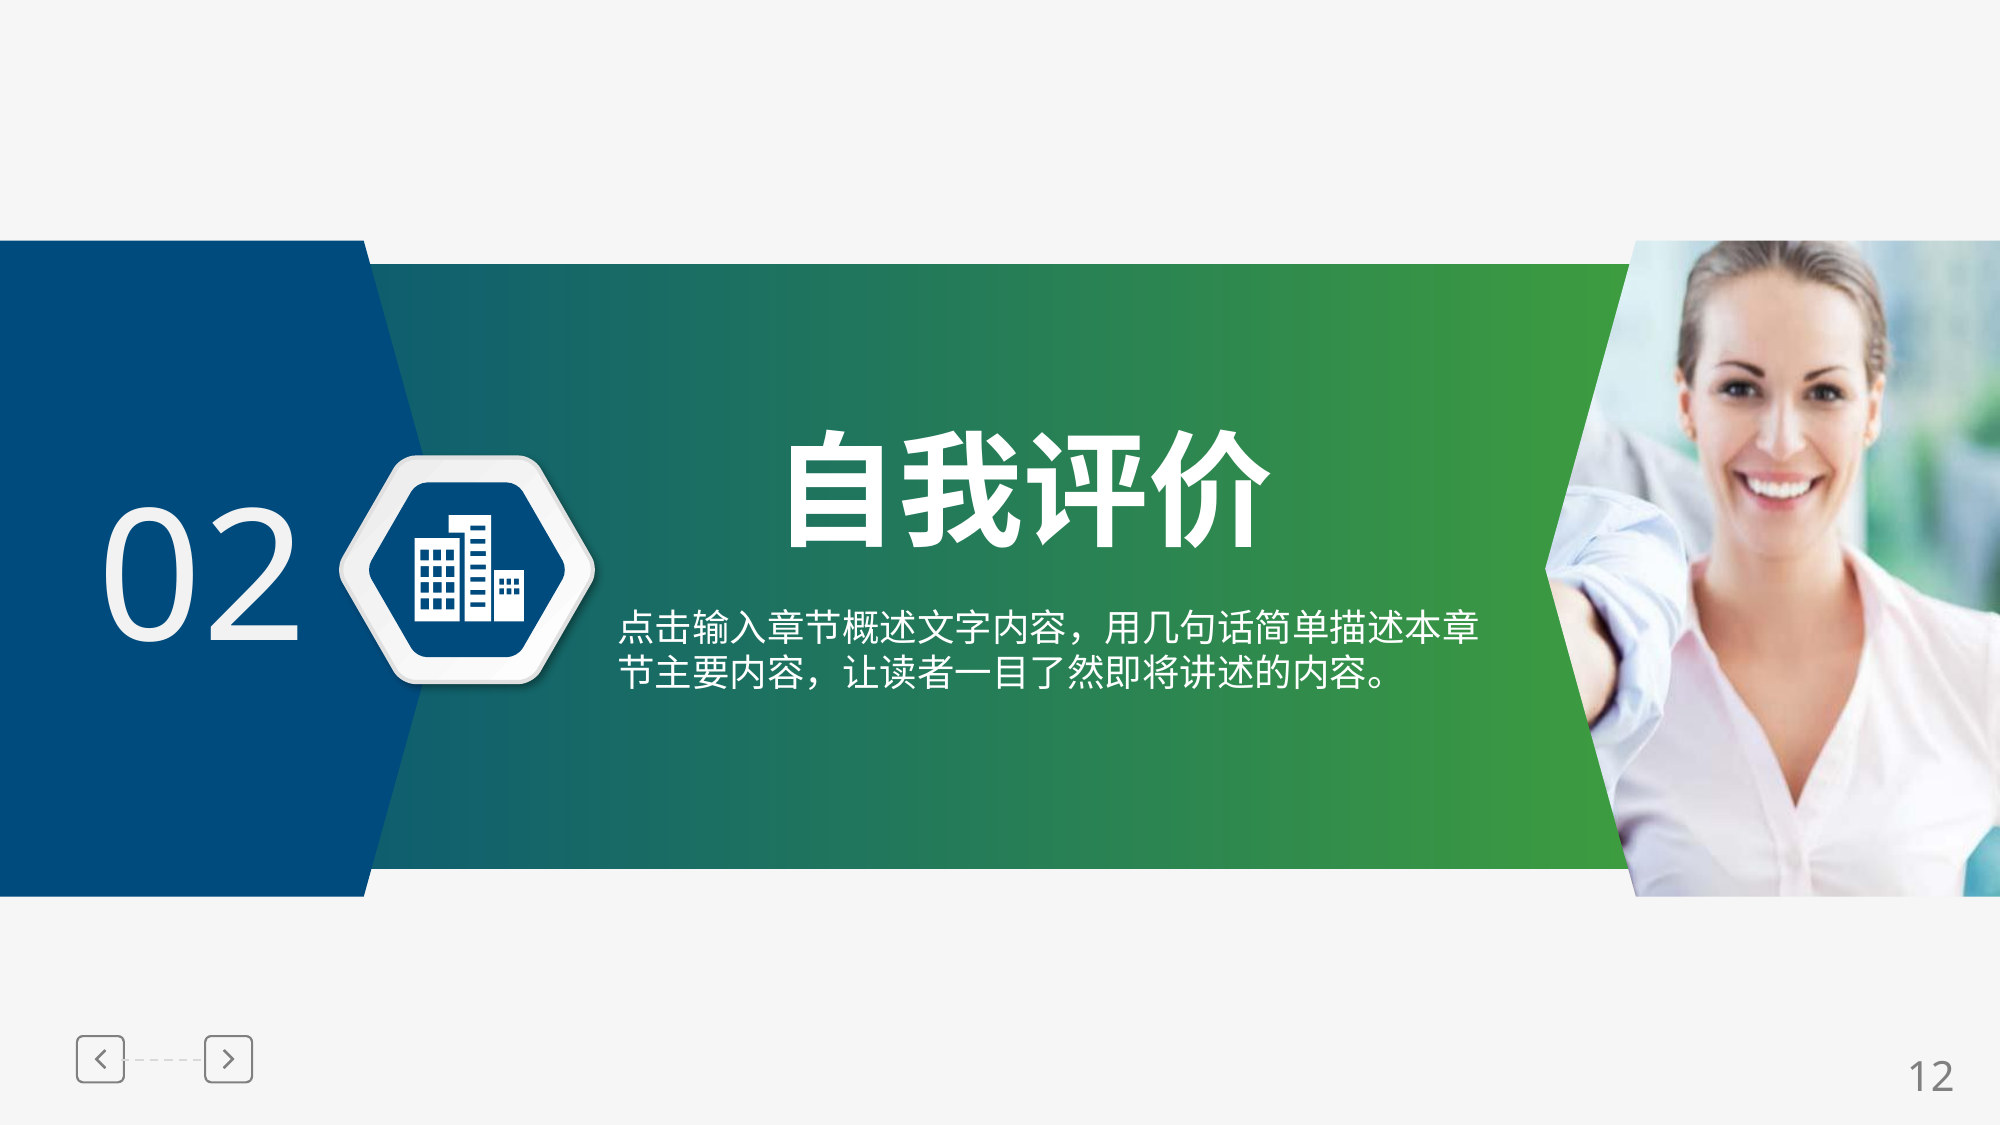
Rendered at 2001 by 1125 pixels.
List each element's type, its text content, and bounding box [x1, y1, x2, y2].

text_box 02 [82, 450, 322, 685]
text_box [339, 457, 594, 683]
text_box [0, 238, 425, 899]
text_box [373, 263, 1627, 871]
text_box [602, 403, 1518, 703]
text_box [1543, 238, 2000, 899]
